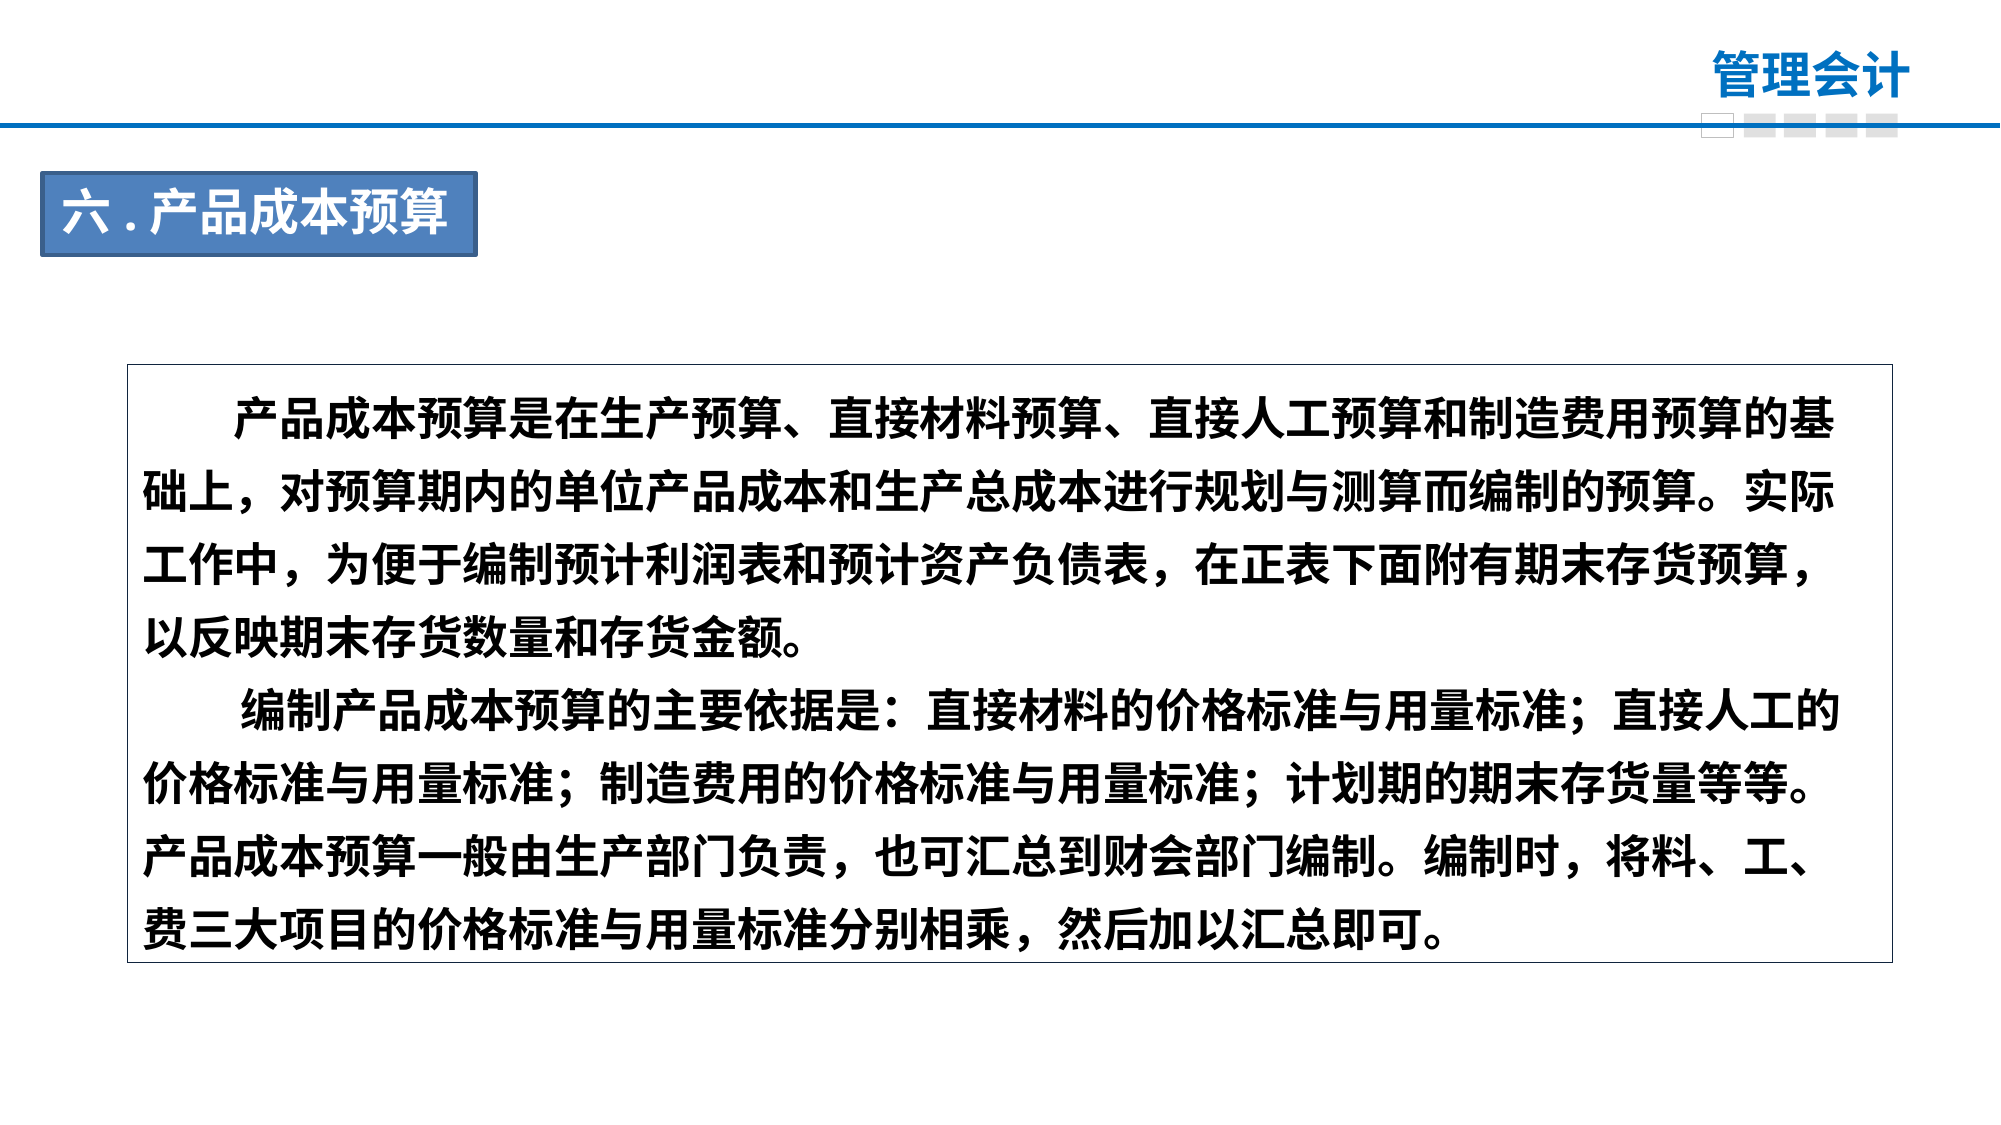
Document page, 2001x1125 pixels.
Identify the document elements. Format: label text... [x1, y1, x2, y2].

text_box 产品成本预算是在生产预算、直接材料预算、直接人工预算和制造费用预算的基础上，对预算期内的单位产品成本和生产总成本进行规划与测算而编制的预算。实际工作中，为便于编制预计利润表和预计资产负债表，在正表下面附有期末存货预算，以反映期末存货数量和存货金额。 编制产品成本预算的主要依据是：直接材料的价格标准与用量标准；直接人工的价格标准与用量标准；制造费用的价格标准与用量标准；计划期的期末存货量等等。产品成本预算一般由生产部门负责，也可汇总到财会部门编制。编制时，将料、工、费三大项目的价格标准与用量标准分别相乘，然后加以汇总即可。 [127, 364, 1893, 963]
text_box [42, 172, 476, 256]
